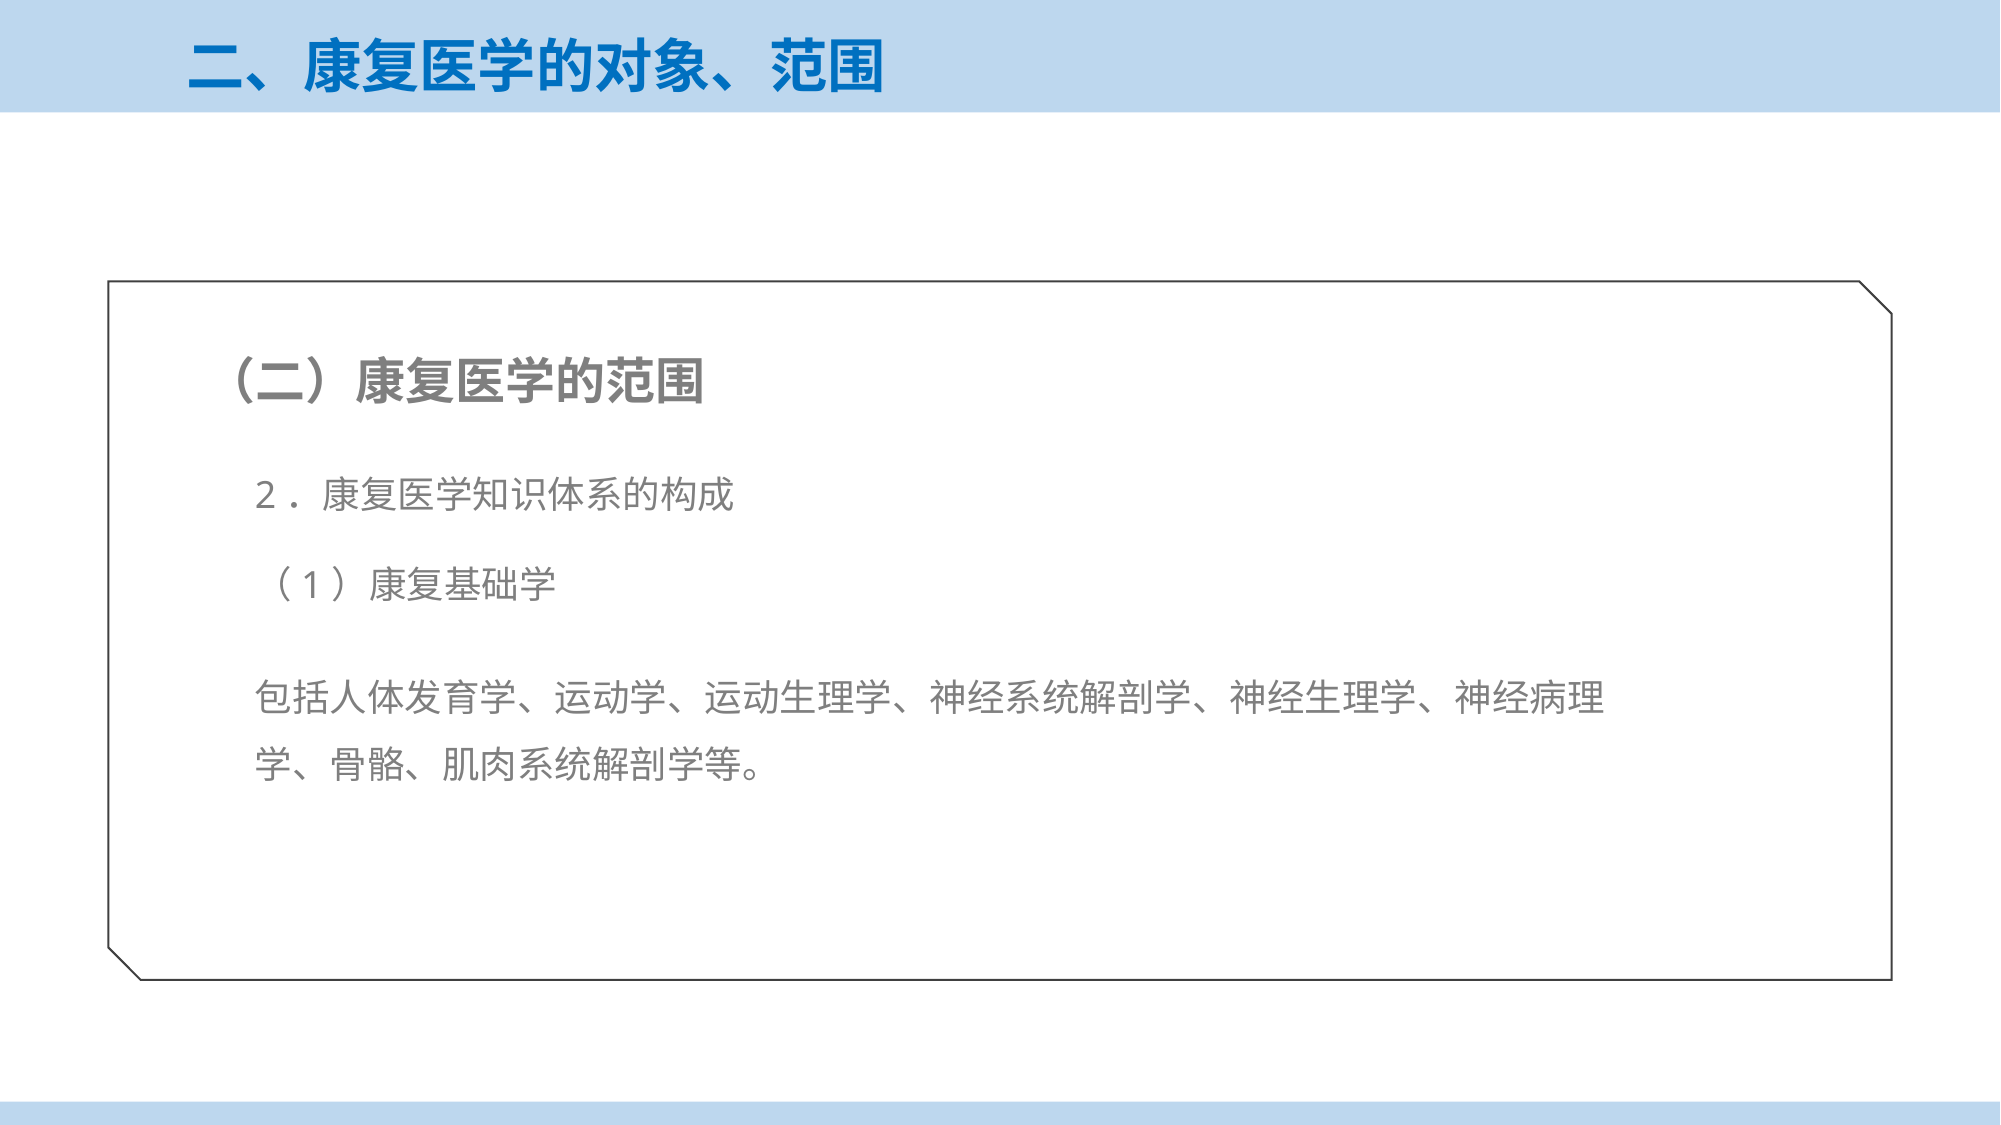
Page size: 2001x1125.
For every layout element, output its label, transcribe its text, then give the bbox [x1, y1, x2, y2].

text_box 二、康复医学的对象、范围 [108, 21, 964, 247]
text_box （二）康复医学的范围 [167, 312, 1799, 418]
text_box [107, 280, 1893, 981]
text_box 2．康复医学知识体系的构成 （1）康复基础学 包括人体发育学、运动学、运动生理学、神经系统解剖学、神经生理学、神经病理学、骨骼、肌肉系统解剖学等。 [240, 418, 1628, 906]
